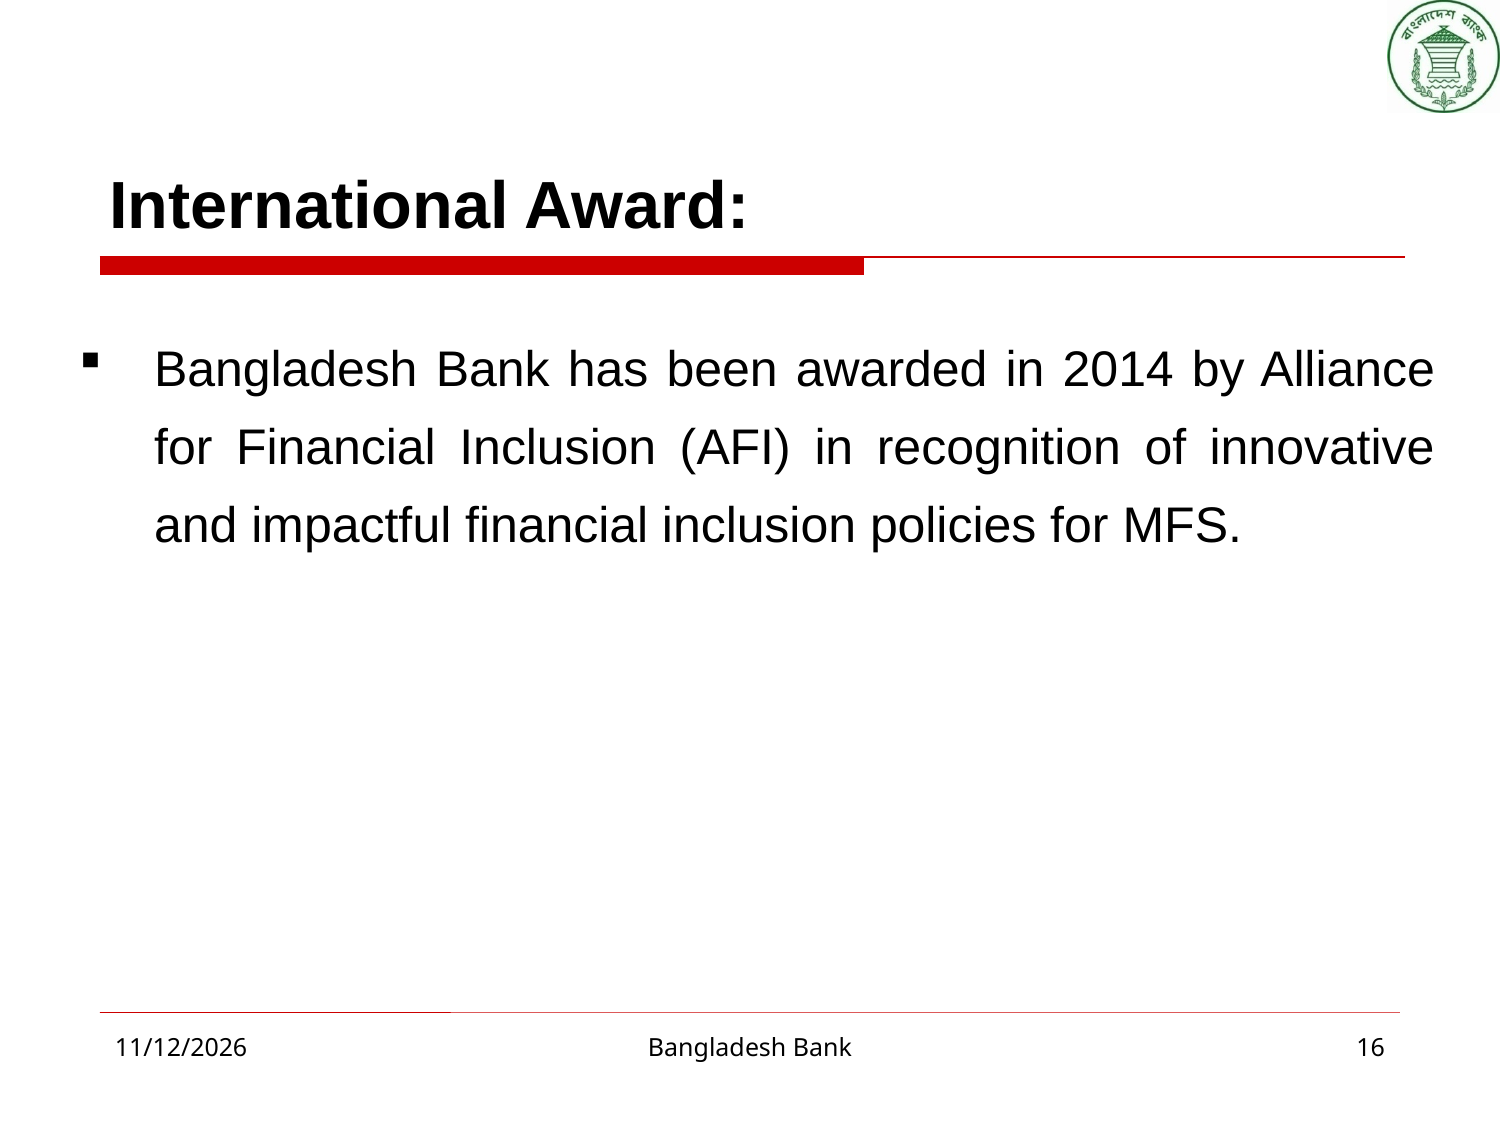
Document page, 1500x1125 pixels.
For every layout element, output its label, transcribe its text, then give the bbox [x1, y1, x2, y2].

footer Bangladesh Bank [512, 1024, 988, 1103]
picture [1387, 0, 1500, 113]
slide_number 16 [1074, 1024, 1401, 1103]
title International Award: [93, 49, 1407, 250]
text_box Bangladesh Bank has been awarded in 2014 by Alliance for Financial Inclusion (AFI) in recognition of innovative and impactful financial inclusion policies for MFS. [64, 311, 1450, 620]
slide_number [99, 1024, 426, 1103]
